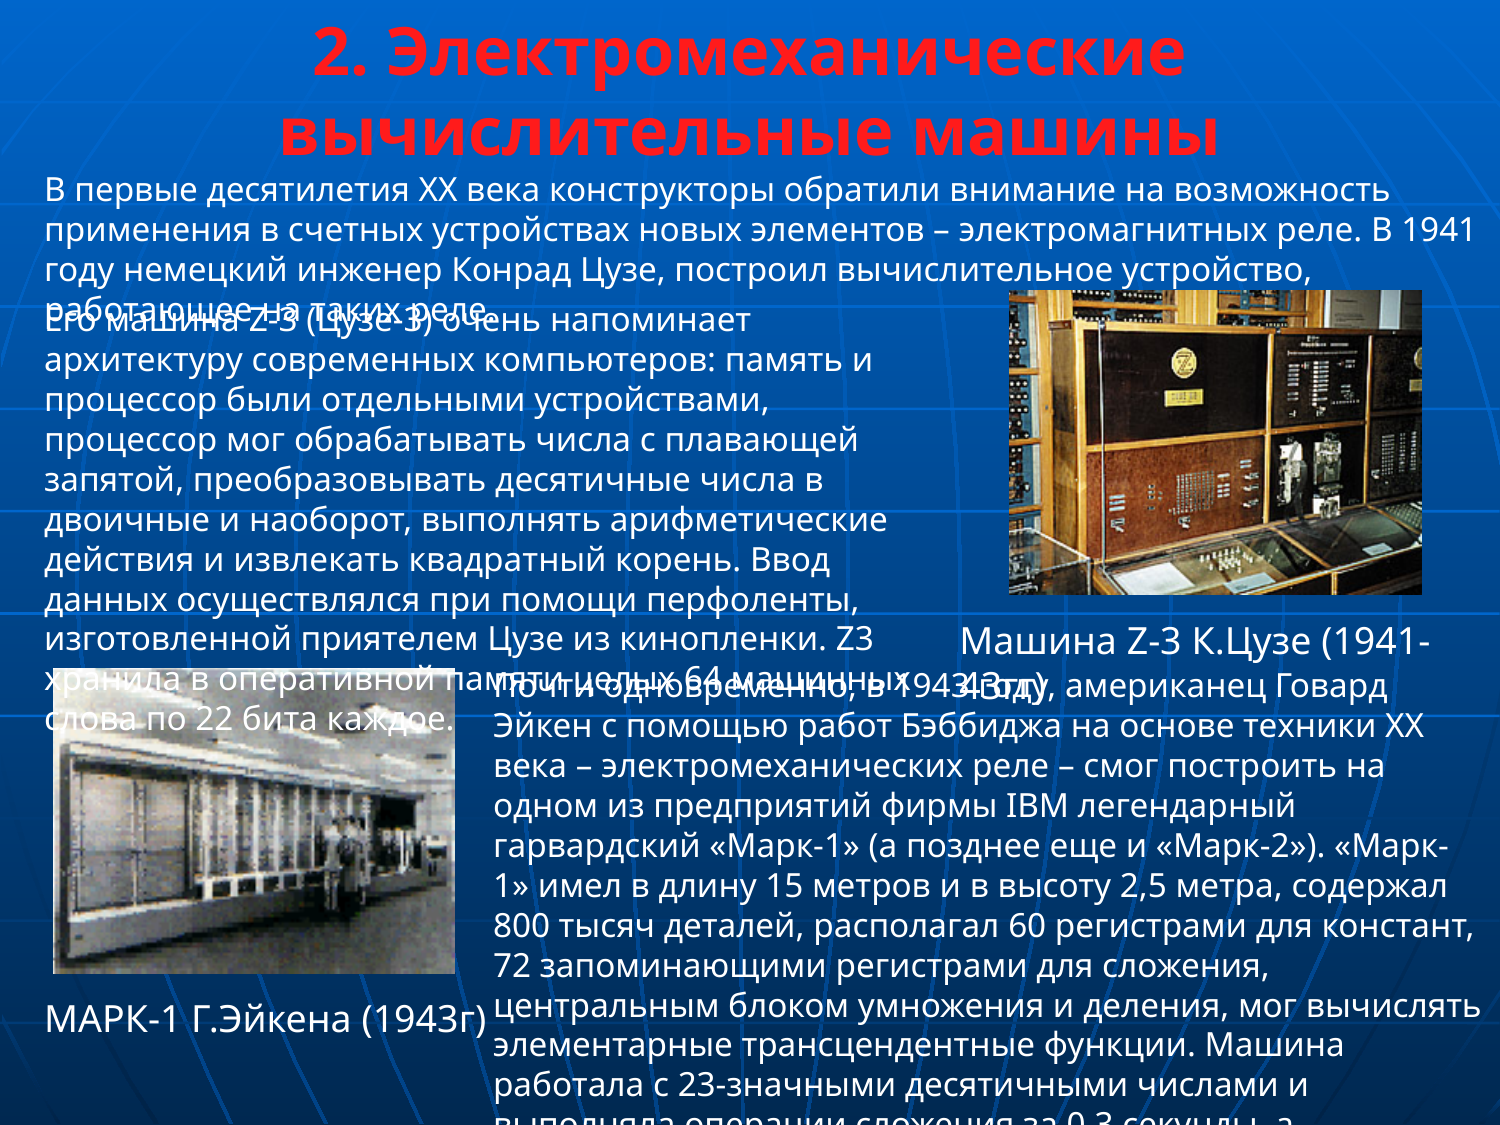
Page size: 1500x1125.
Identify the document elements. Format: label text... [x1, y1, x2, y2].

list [52, 668, 455, 974]
text_box Его машина Z-3 (Цузе-3) очень напоминает архитектуру современных компьютеров: память и процессор были отдельными устройствами, процессор мог обрабатывать числа с плавающей запятой, преобразовывать десятичные числа в двоичные и наоборот, выполнять арифметические действия и извлекать квадратный корень. Ввод данных осуществлялся при помощи перфоленты, изготовленной приятелем Цузе из кинопленки. Z3 хранила в оперативной памяти целых 64 машинных слова по 22 бита каждое. [29, 290, 939, 745]
title 2. Электромеханические вычислительные машины [74, 45, 1426, 160]
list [1009, 290, 1422, 595]
text_box В первые десятилетия XX века конструкторы обратили внимание на возможность применения в счетных устройствах новых элементов – электромагнитных реле. В 1941 году немецкий инженер Конрад Цузе, построил вычислительное устройство, работающее на таких реле. [29, 160, 1500, 336]
text_box МАРК-1 Г.Эйкена (1943г) [29, 987, 478, 1048]
text_box Почти одновременно, в 1943 году, американец Говард Эйкен с помощью работ Бэббиджа на основе техники XX века – электромеханических реле – смог построить на одном из предприятий фирмы IBM легендарный гарвардский «Марк-1» (а позднее еще и «Марк-2»). «Марк-1» имел в длину 15 метров и в высоту 2,5 метра, содержал 800 тысяч деталей, располагал 60 регистрами для констант, 72 запоминающими регистрами для сложения, центральным блоком умножения и деления, мог вычислять элементарные трансцендентные функции. Машина работала с 23-значными десятичными числами и выполняла операции сложения за 0,3 секунды, а умножения – за 3 секунды. [478, 656, 1500, 1125]
text_box Машина Z-3 К.Цузе (1941-43гг) [944, 609, 1500, 656]
